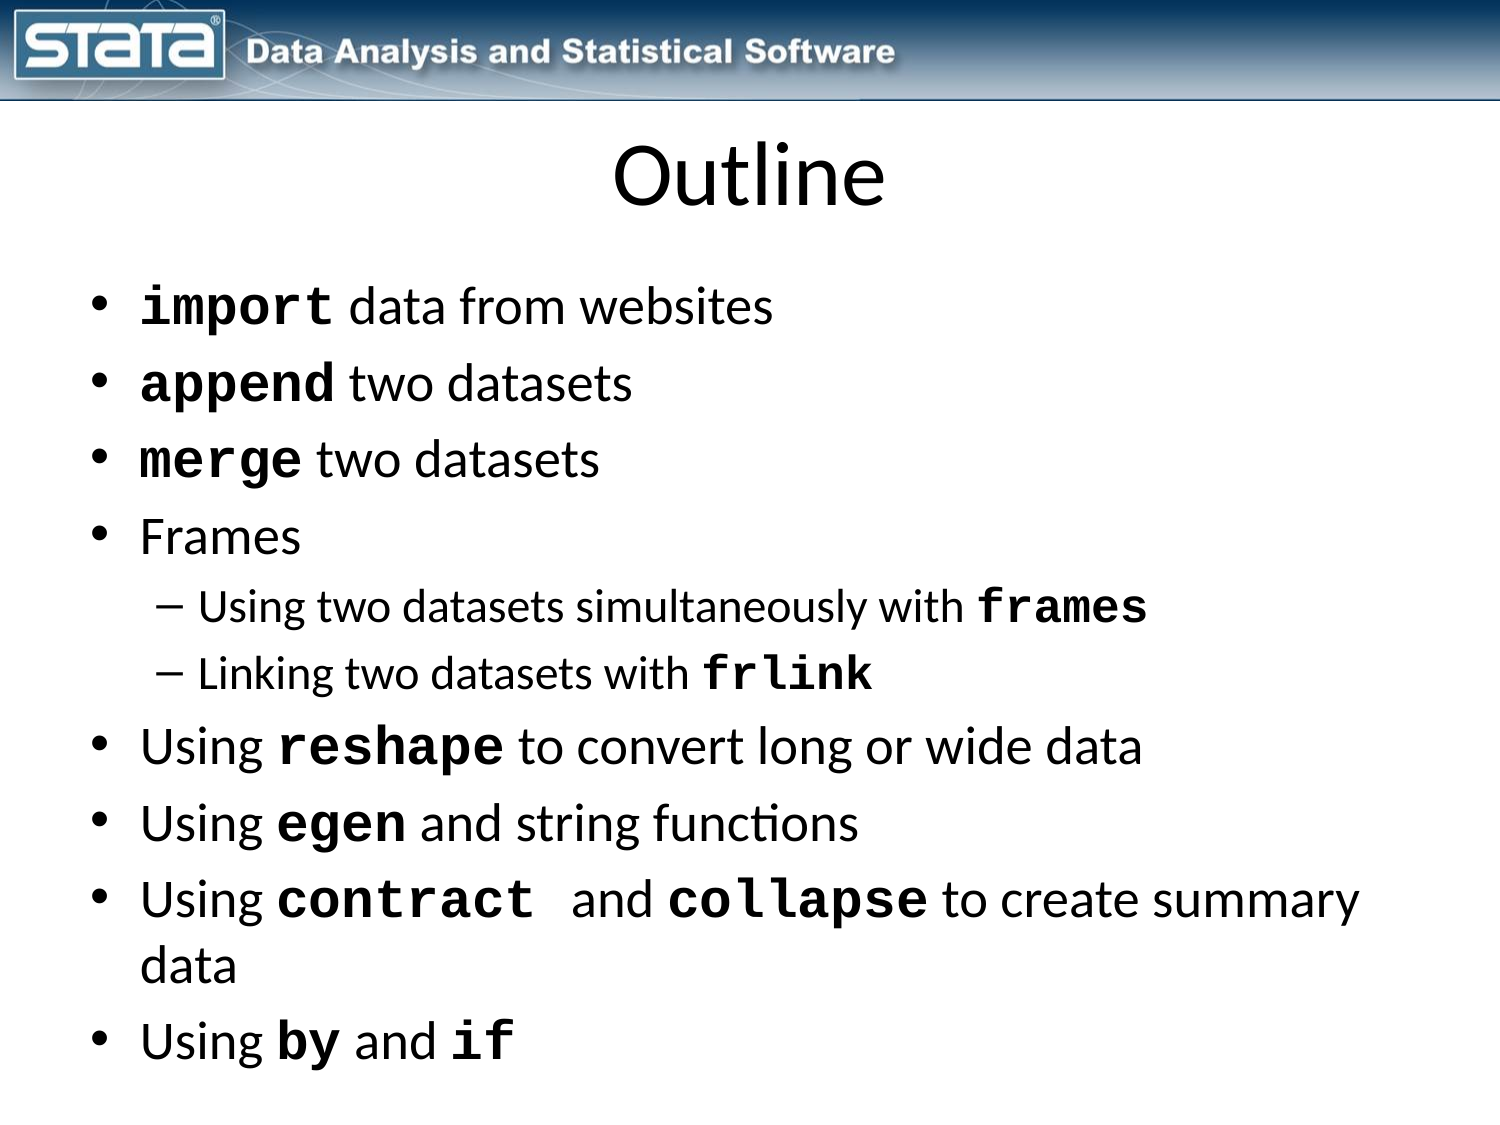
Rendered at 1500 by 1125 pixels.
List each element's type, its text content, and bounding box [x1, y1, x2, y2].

title Outline [0, 99, 1500, 238]
list import data from websites append two datasets merge two datasets Frames Using two datasets simultaneously with frames Linking two datasets with frlink Using reshape to convert long or wide data Using egen and string functions Using contract and collapse to create summary data Using by and if [75, 262, 1450, 1084]
picture [0, 0, 1500, 99]
